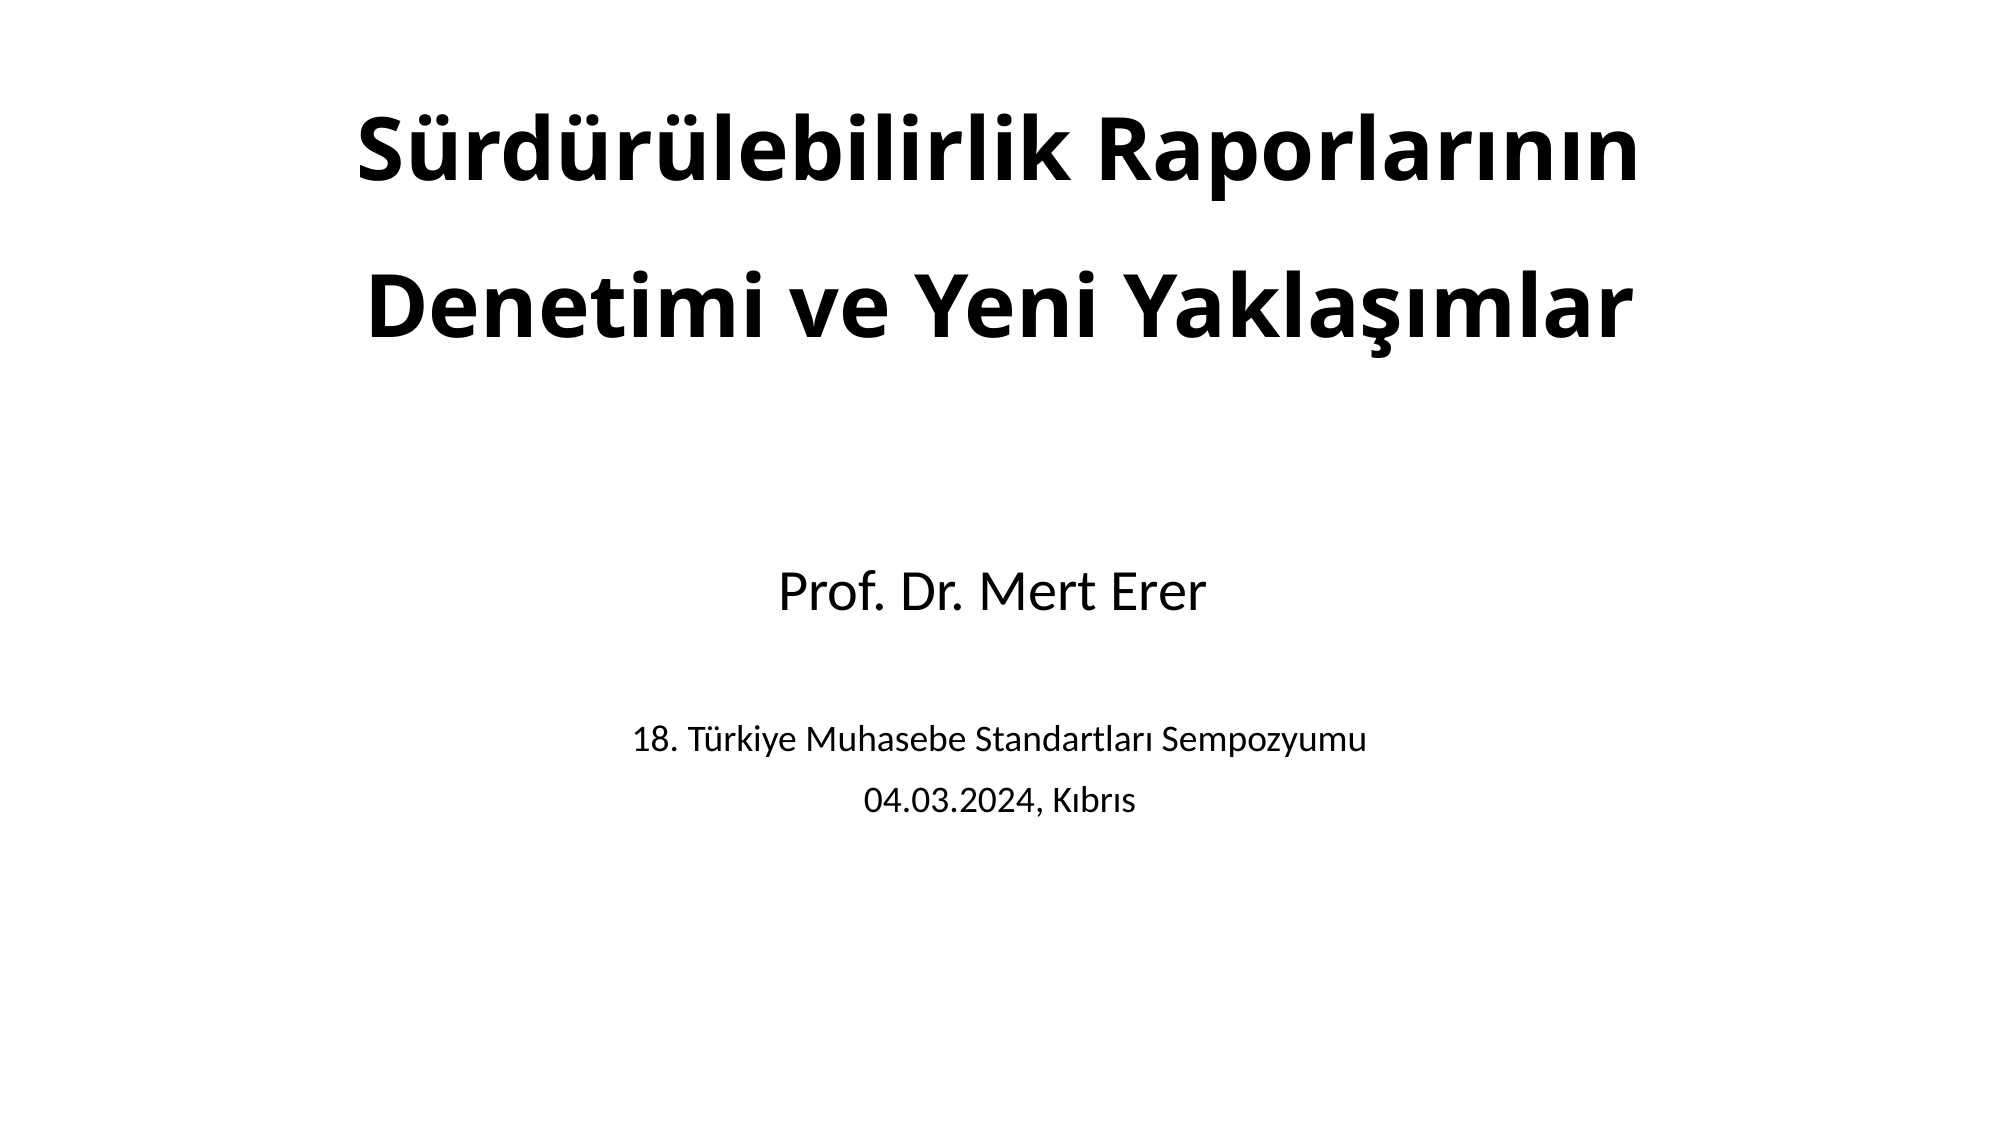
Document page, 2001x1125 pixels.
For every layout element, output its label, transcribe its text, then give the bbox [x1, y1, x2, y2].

title Sürdürülebilirlik Raporlarının Denetimi ve Yeni Yaklaşımlar [249, 71, 1750, 363]
subtitle Prof. Dr. Mert Erer 18. Türkiye Muhasebe Standartları Sempozyumu 04.03.2024, Kıbrıs [249, 552, 1750, 851]
